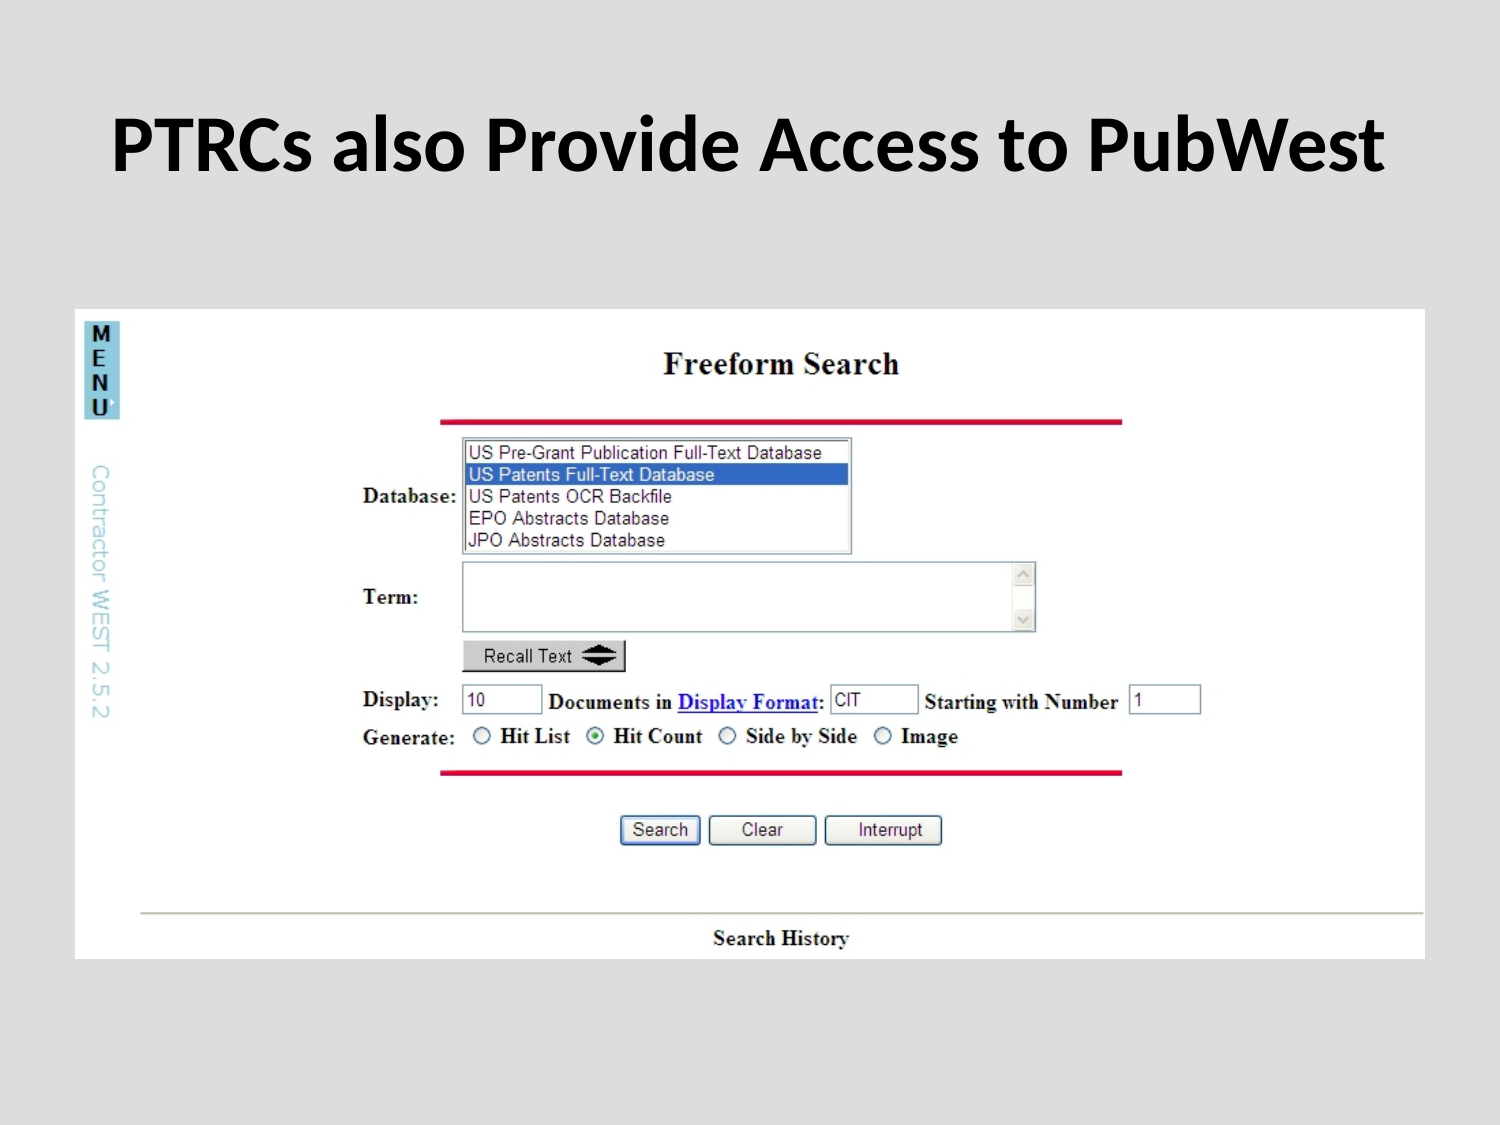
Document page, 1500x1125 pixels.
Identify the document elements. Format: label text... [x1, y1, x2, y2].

title PTRCs also Provide Access to PubWest [75, 45, 1425, 233]
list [74, 308, 1426, 959]
